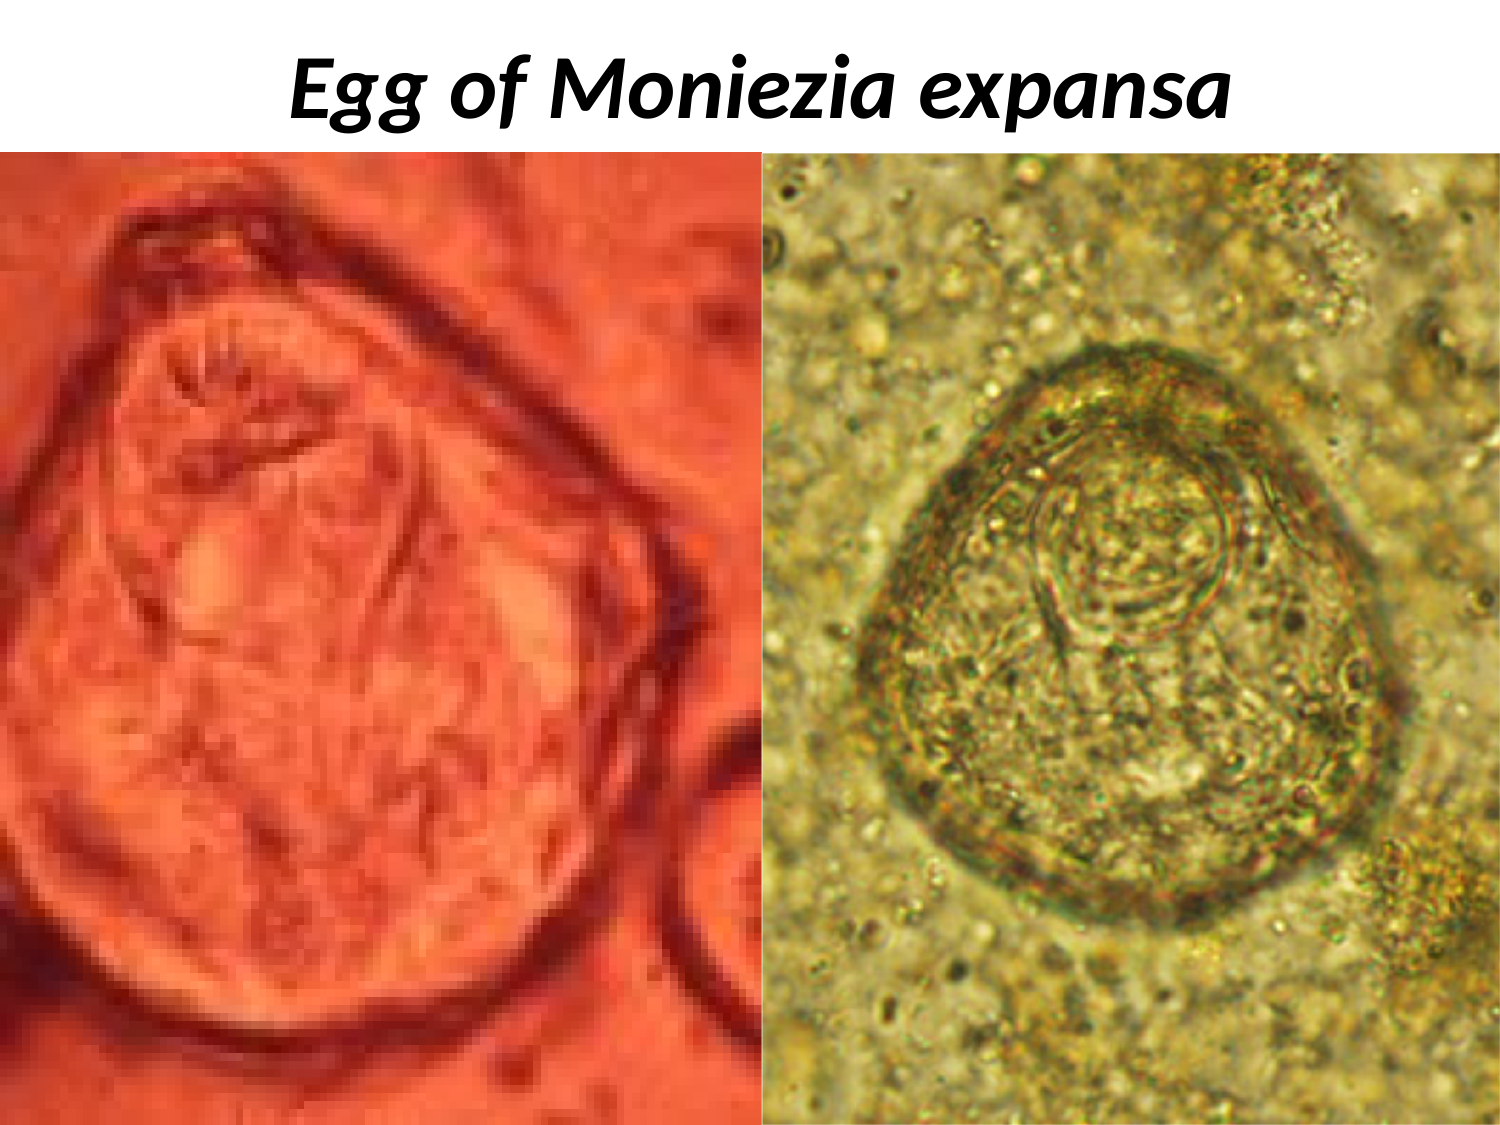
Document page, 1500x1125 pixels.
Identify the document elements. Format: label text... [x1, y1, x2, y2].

picture [644, 154, 1500, 1124]
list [0, 152, 762, 1125]
title Egg of Moniezia expansa [75, 0, 1425, 153]
